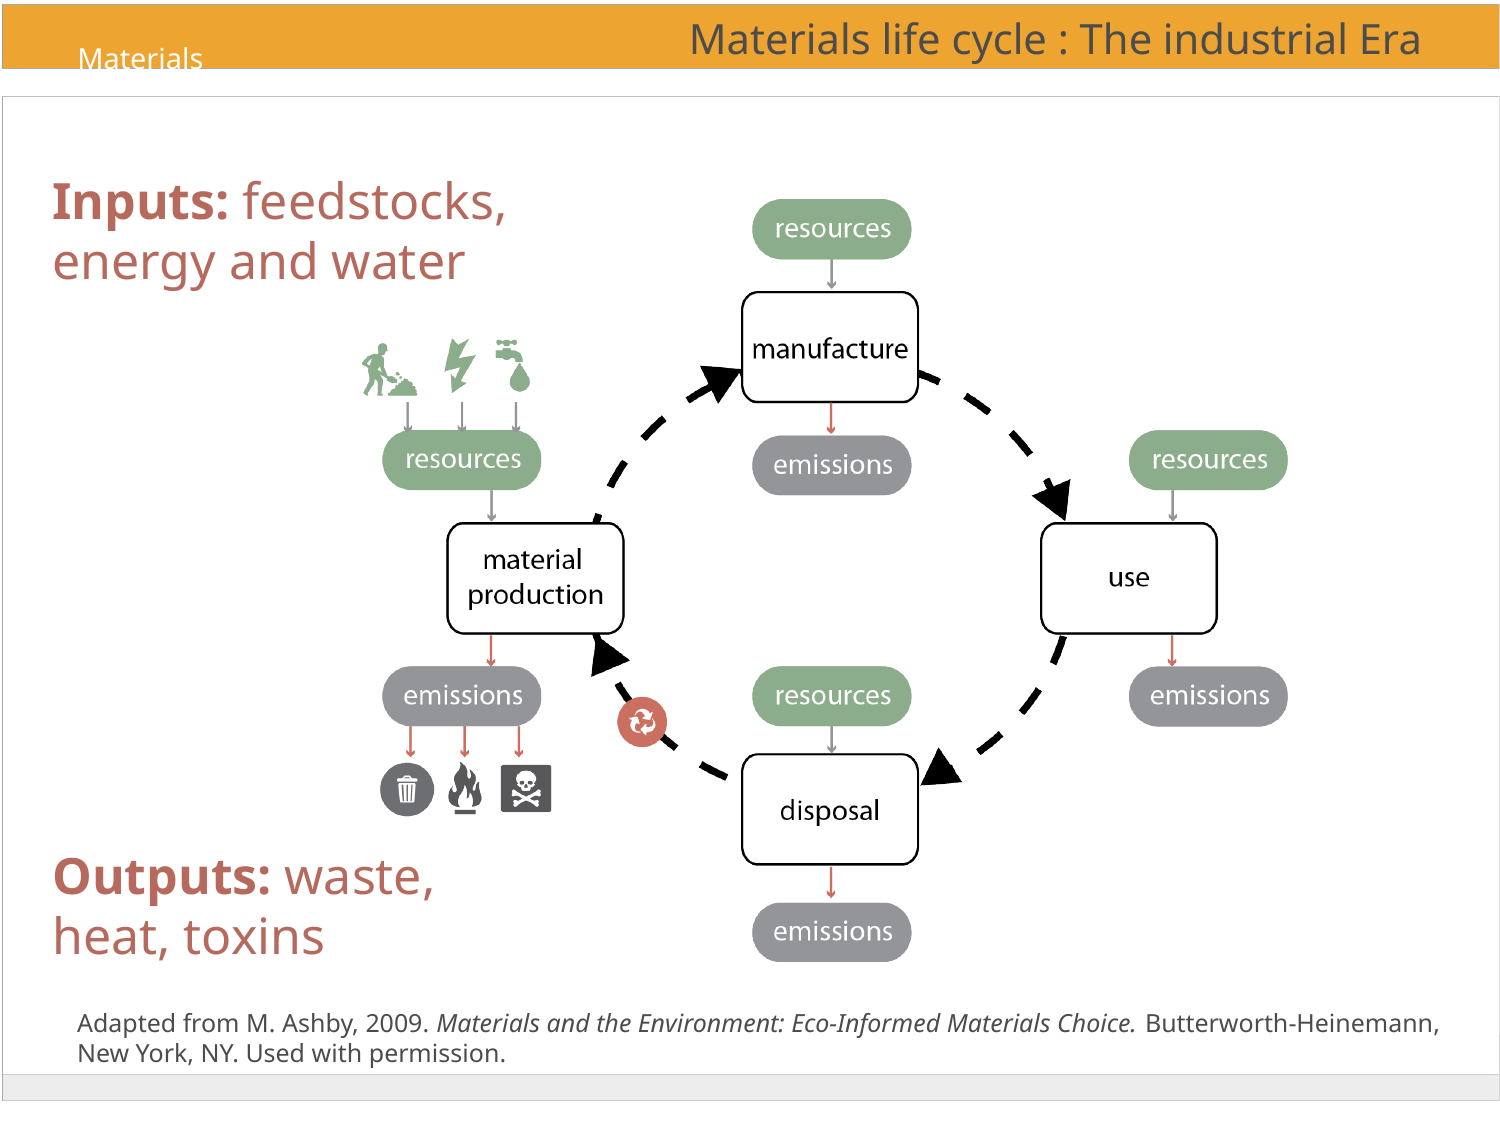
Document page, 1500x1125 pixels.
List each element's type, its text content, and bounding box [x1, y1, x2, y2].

picture [0, 0, 1500, 1101]
text_box Adapted from M. Ashby, 2009. Materials and the Environment: Eco-Informed Materials Choice. Butterworth-Heinemann, New York, NY. Used with permission. [62, 999, 1475, 1075]
text_box Inputs: feedstocks, energy and water [37, 162, 650, 298]
text_box Outputs: waste, heat, toxins [37, 837, 563, 973]
title Materials life cycle : The industrial Era [587, 12, 1438, 63]
